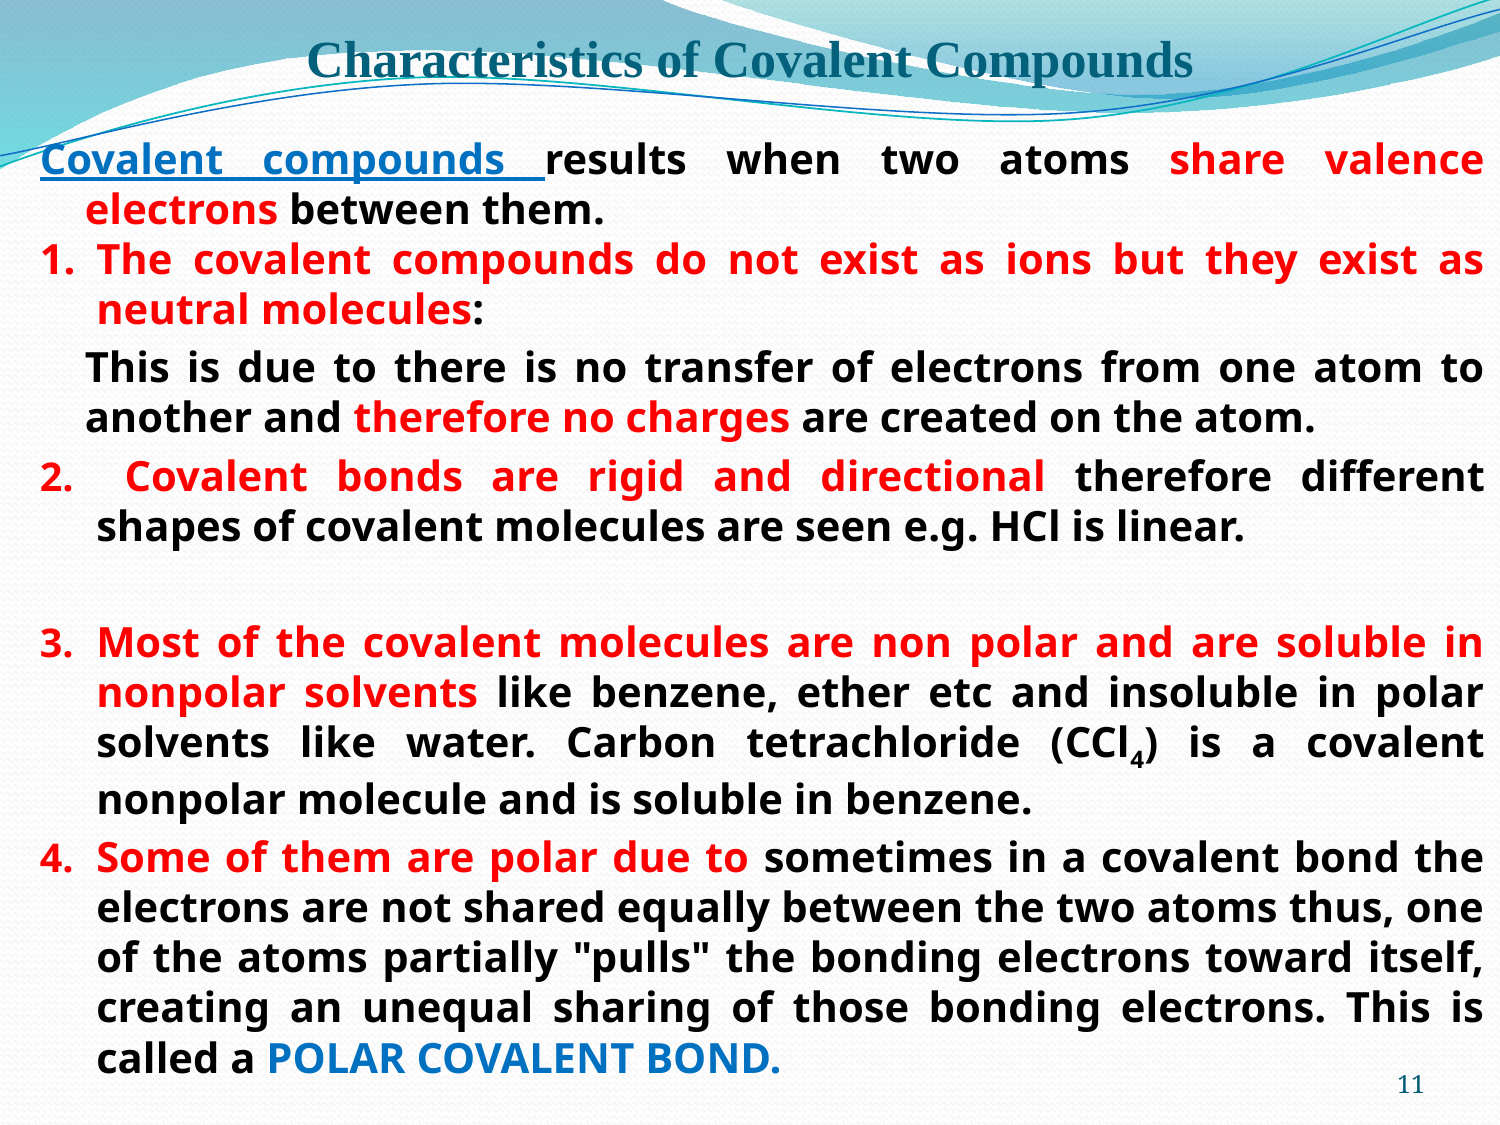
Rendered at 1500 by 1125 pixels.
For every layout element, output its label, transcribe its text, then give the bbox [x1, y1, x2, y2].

title Characteristics of Covalent Compounds [74, 0, 1426, 124]
slide_number 11 [1299, 1042, 1425, 1103]
list Covalent compounds results when two atoms share valence electrons between them. The covalent compounds do not exist as ions but they exist as neutral molecules: This is due to there is no transfer of electrons from one atom to another and therefore no charges are created on the atom. Covalent bonds are rigid and directional therefore different shapes of covalent molecules are seen e.g. HCl is linear. Most of the covalent molecules are non polar and are soluble in nonpolar solvents like benzene, ether etc and insoluble in polar solvents like water. Carbon tetrachloride (CCl4) is a covalent nonpolar molecule and is soluble in benzene. Some of them are polar due to sometimes in a covalent bond the electrons are not shared equally between the two atoms thus, one of the atoms partially "pulls" the bonding electrons toward itself, creating an unequal sharing of those bonding electrons. This is called a POLAR COVALENT BOND. [24, 124, 1500, 1063]
